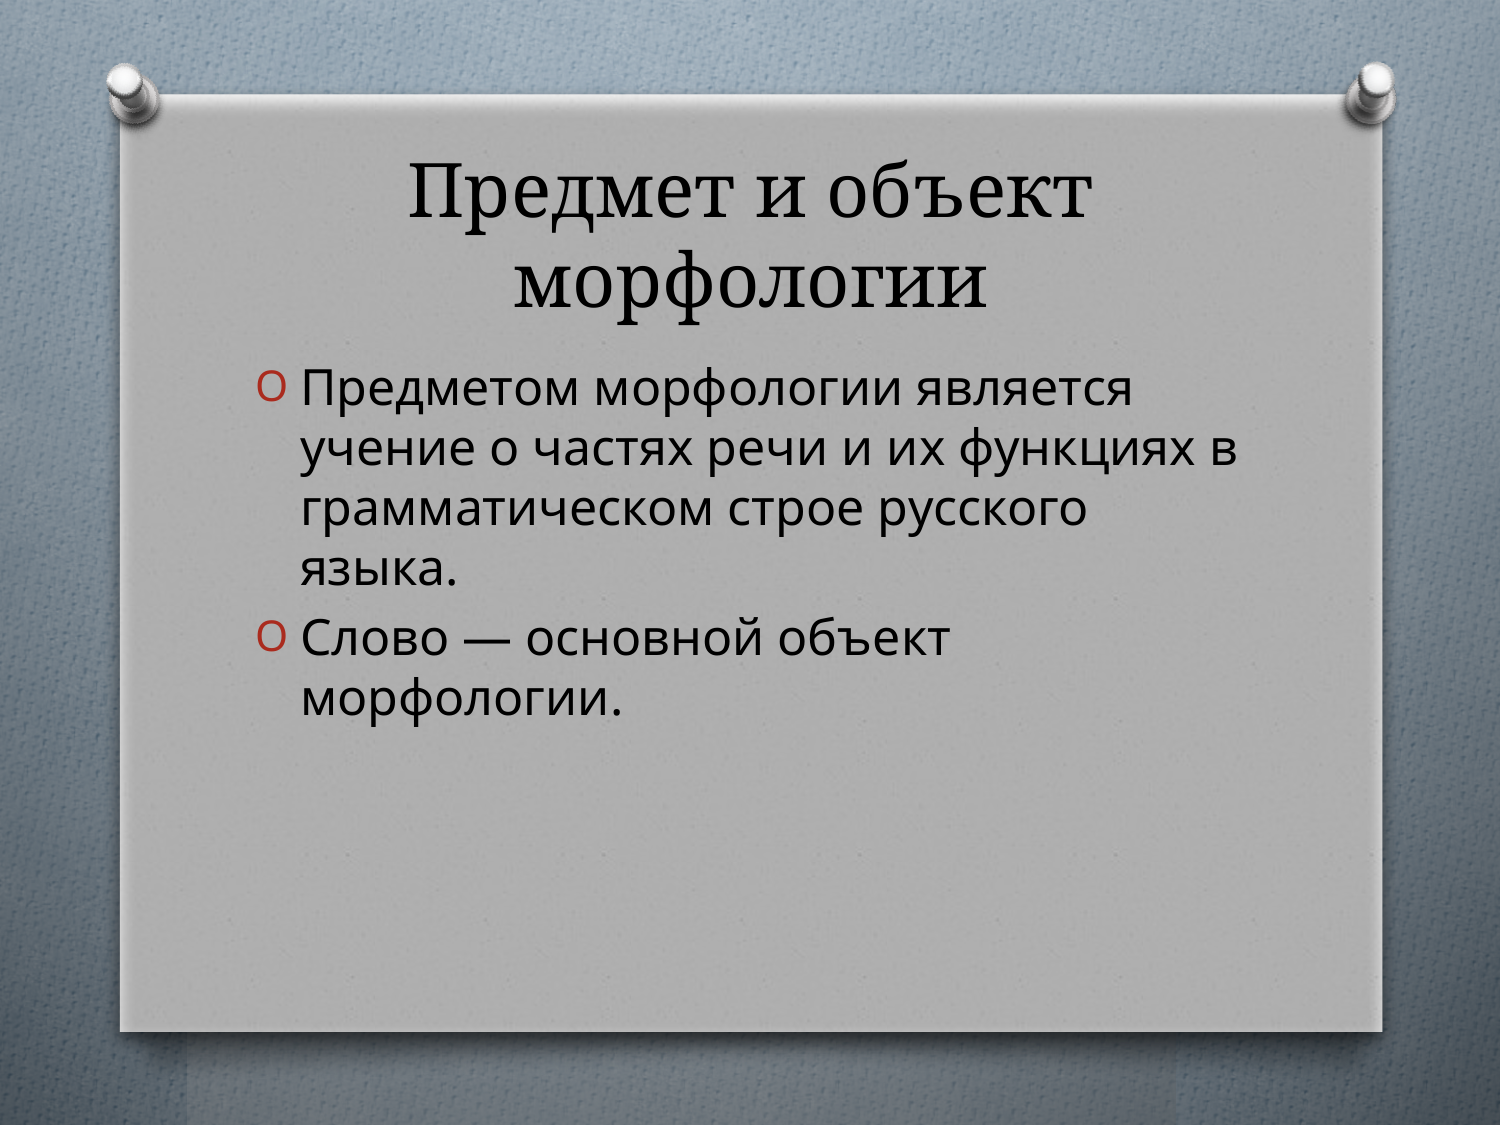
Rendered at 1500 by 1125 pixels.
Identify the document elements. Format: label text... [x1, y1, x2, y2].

picture [1317, 35, 1439, 156]
list Предметом морфологии является учение о частях речи и их функциях в грамматическом строе русского языка. Слово — основной объект морфологии. [240, 347, 1257, 939]
picture [75, 29, 198, 153]
title Предмет и объект морфологии [179, 134, 1323, 332]
